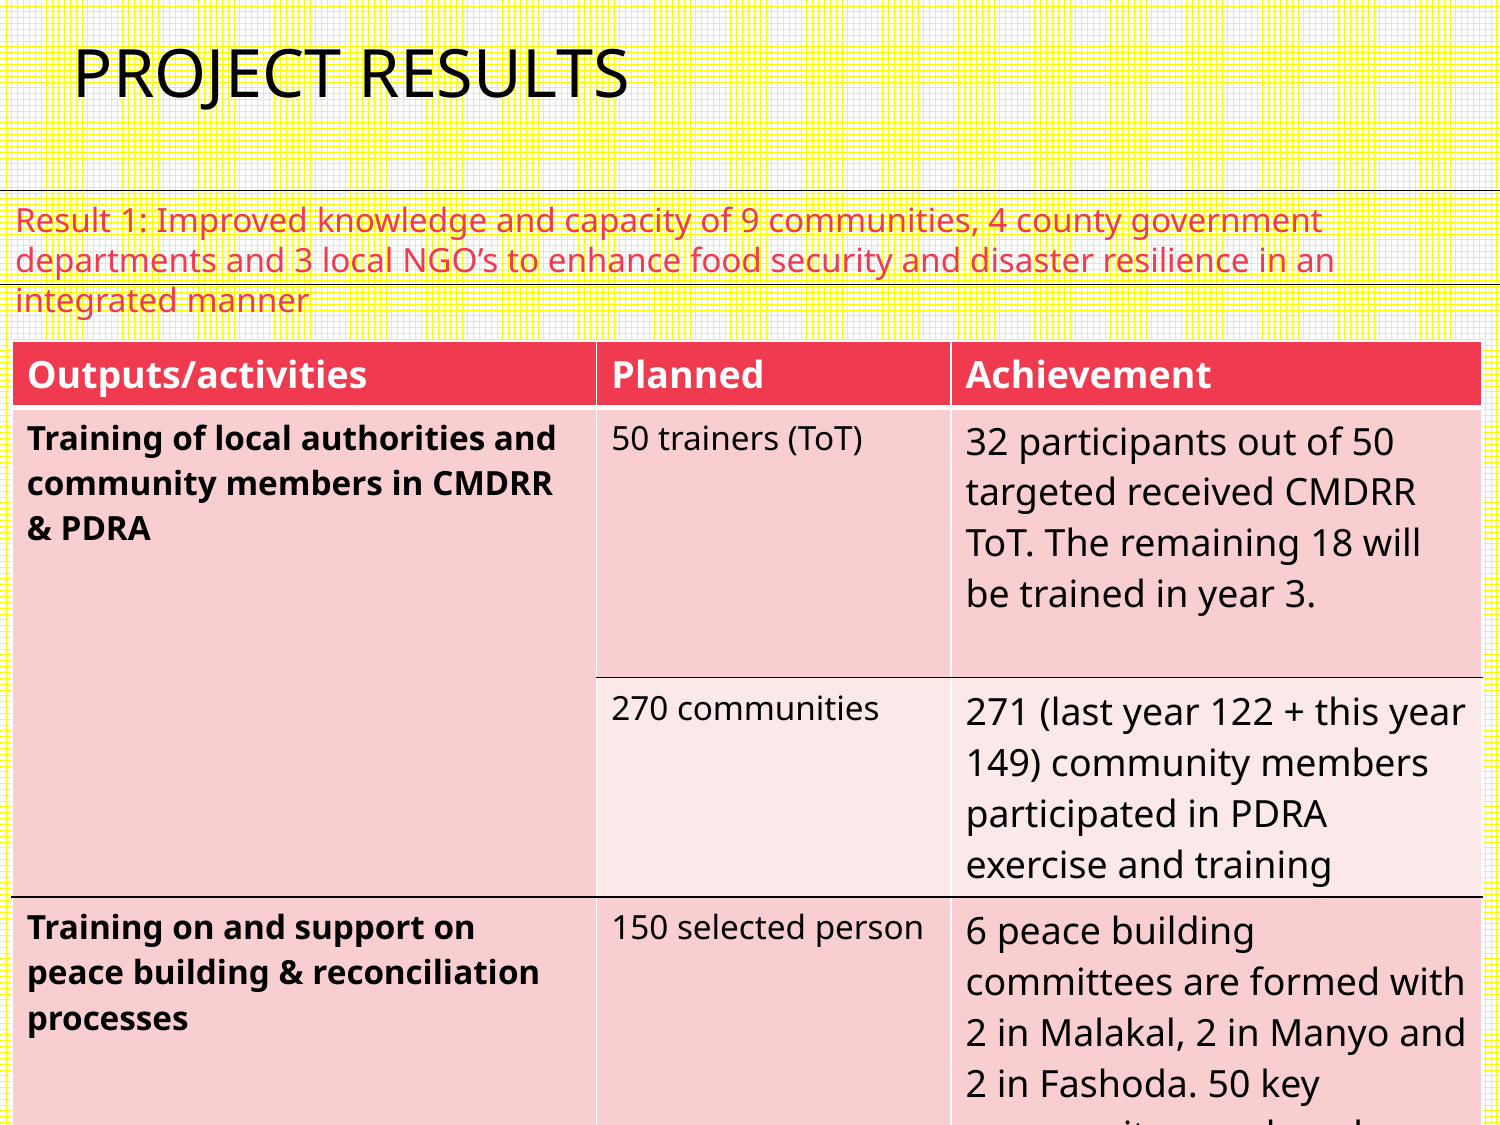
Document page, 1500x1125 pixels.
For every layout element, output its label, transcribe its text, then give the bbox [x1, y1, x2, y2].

table_cell 32 participants out of 50 targeted received CMDRR ToT. The remaining 18 will be trained in year 3. [952, 410, 1481, 677]
table_cell 271 (last year 122 + this year 149) community members participated in PDRA exercise and training [952, 678, 1481, 896]
table_header Planned [597, 342, 950, 405]
title Project Results [57, 23, 1417, 185]
table_header Achievement [952, 342, 1481, 405]
table_header Outputs/activities [13, 342, 596, 405]
list Result 1: Improved knowledge and capacity of 9 communities, 4 county government departments and 3 local NGO’s to enhance food security and disaster resilience in an integrated manner [0, 192, 1500, 334]
table_cell 150 selected person [597, 898, 950, 1125]
table_cell 270 communities [597, 678, 950, 896]
table_cell 50 trainers (ToT) [597, 410, 950, 677]
table_cell 6 peace building committees are formed with 2 in Malakal, 2 in Manyo and 2 in Fashoda. 50 key community members have been identified and registered for training on peace building. [952, 898, 1481, 1125]
table_cell Training on and support on peace building & reconciliation processes [13, 898, 596, 1125]
table_cell Training of local authorities and community members in CMDRR & PDRA [13, 410, 596, 896]
